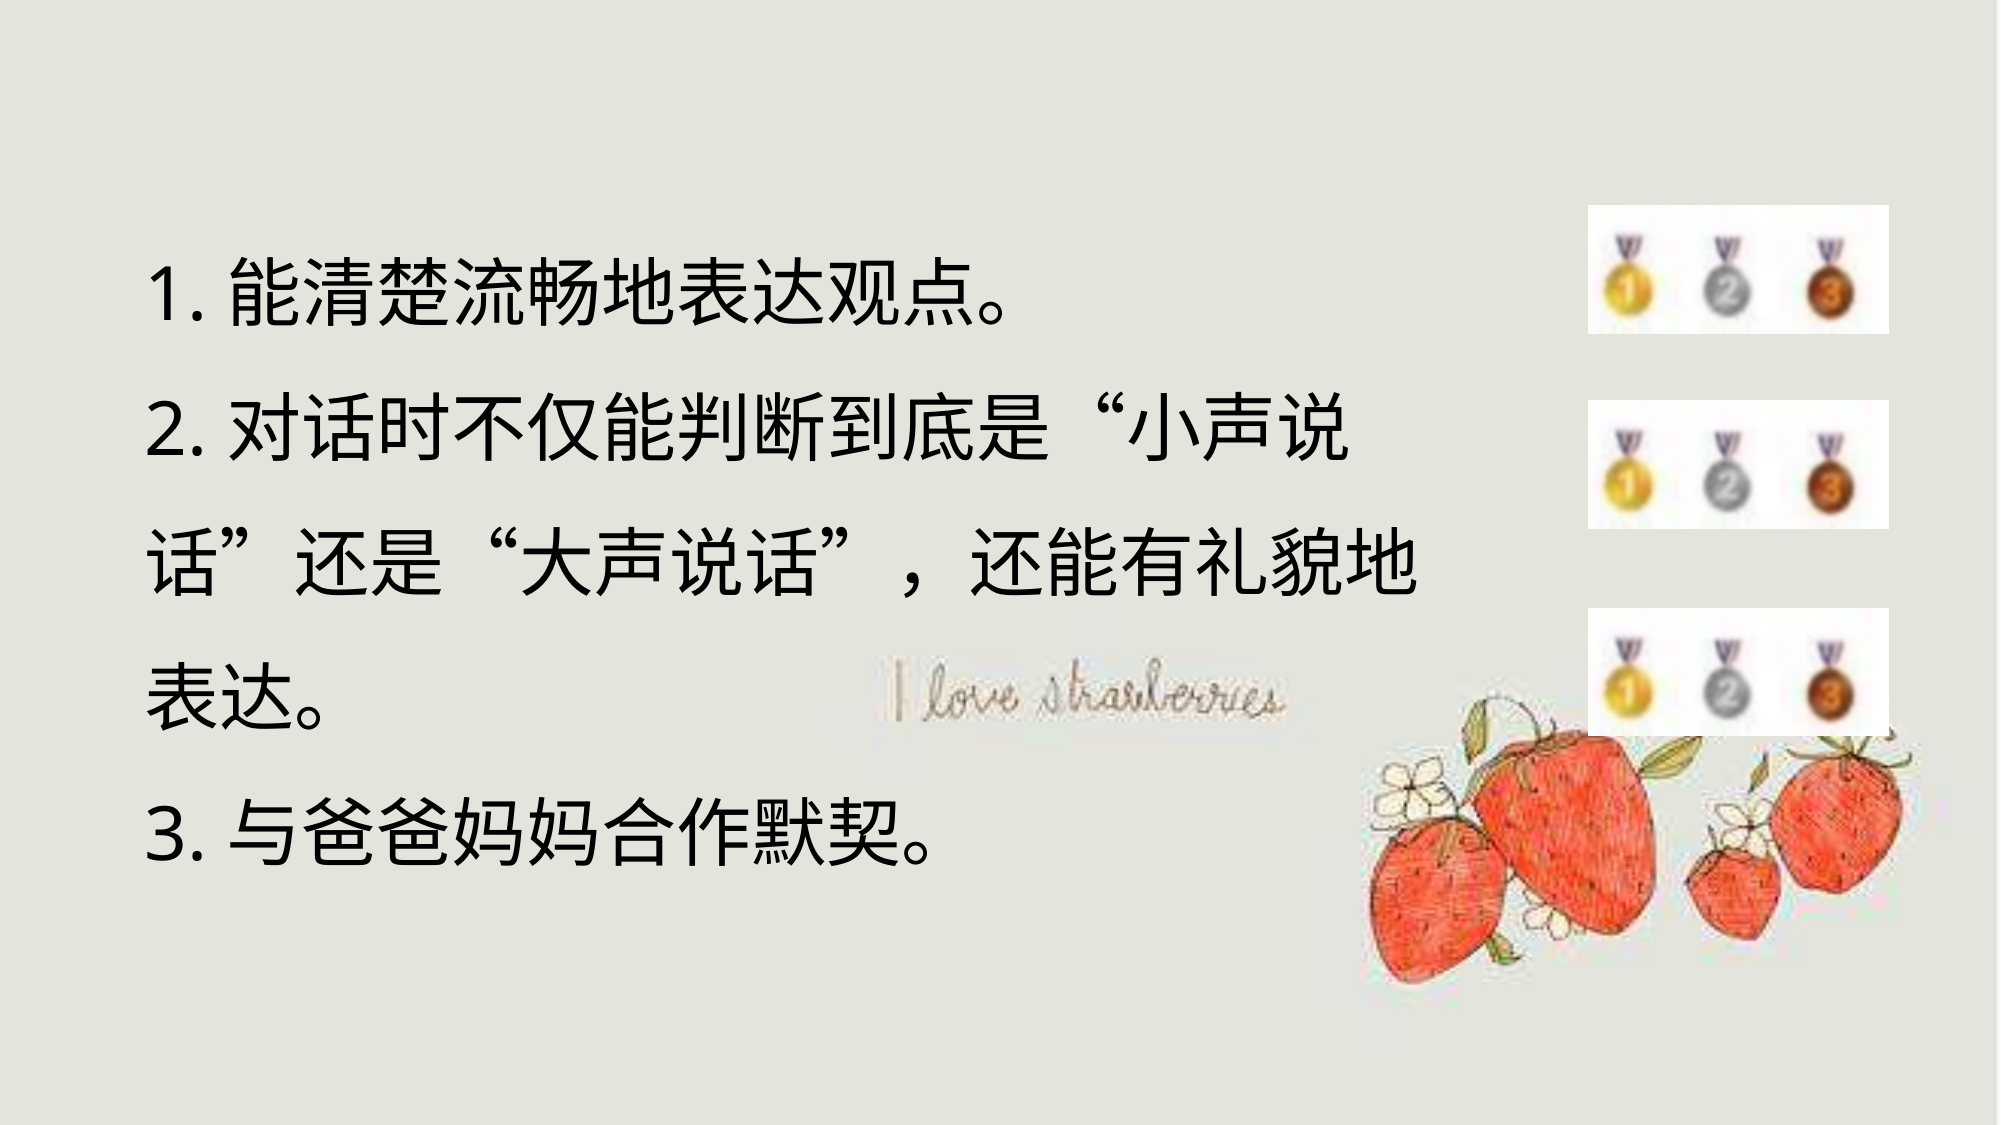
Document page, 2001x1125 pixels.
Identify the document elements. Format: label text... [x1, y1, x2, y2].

picture [0, 0, 2001, 1125]
text_box 1.能清楚流畅地表达观点。 2.对话时不仅能判断到底是“小声说话”还是“大声说话”，还能有礼貌地表达。 3.与爸爸妈妈合作默契。 [130, 193, 1475, 883]
